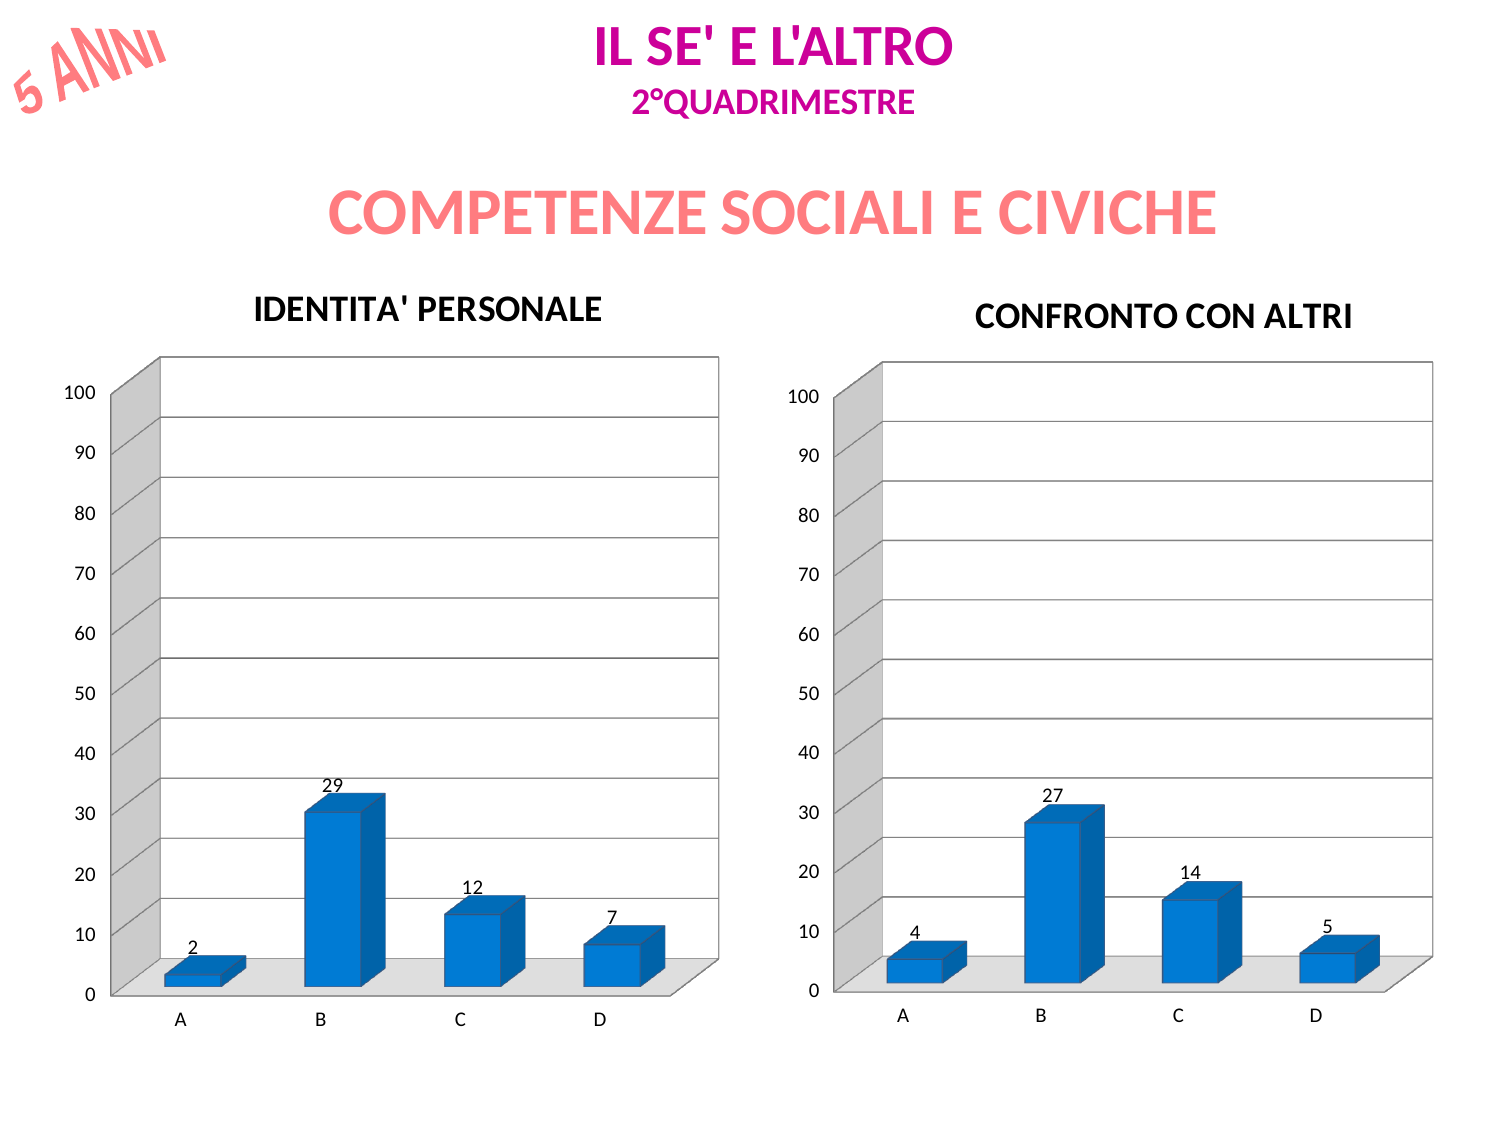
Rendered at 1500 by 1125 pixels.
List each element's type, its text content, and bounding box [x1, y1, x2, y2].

text_box IL SE' E L'ALTRO 2°QUADRIMESTRE [577, 0, 970, 130]
text_box Competenze sociali e civiche [253, 160, 1294, 256]
chart [773, 258, 1448, 1047]
chart [44, 256, 739, 1048]
